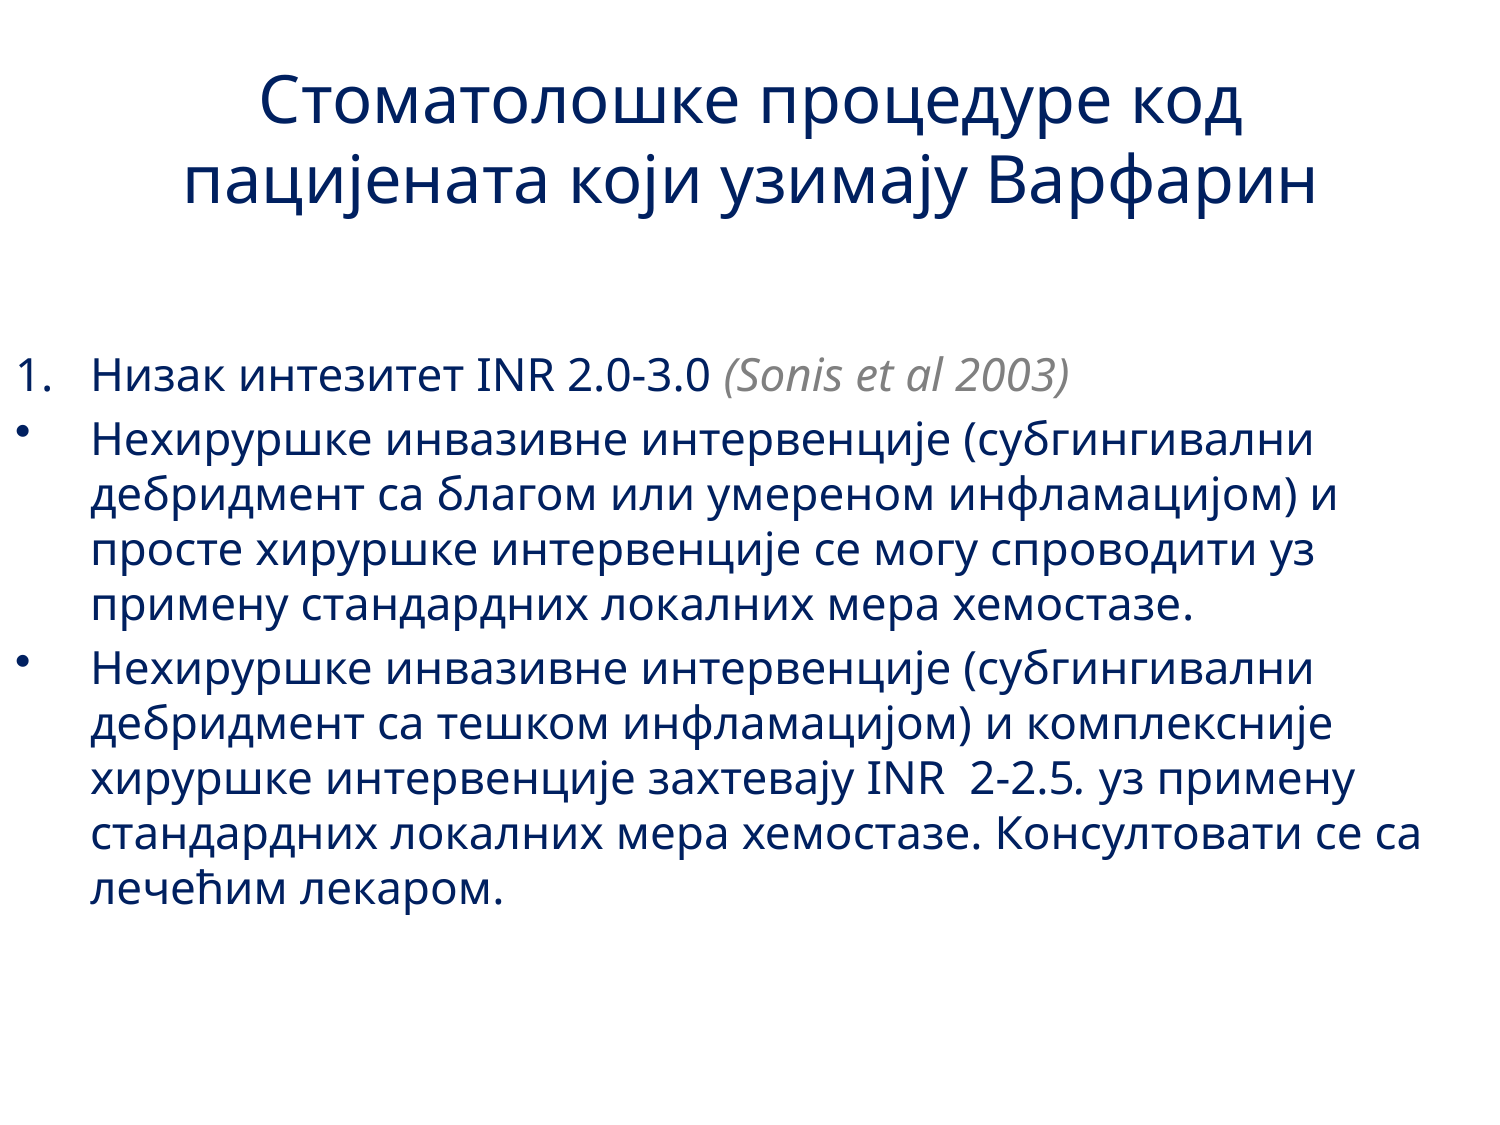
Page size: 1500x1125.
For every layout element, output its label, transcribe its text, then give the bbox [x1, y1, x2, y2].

list Низак интезитет INR 2.0-3.0 (Sonis et al 2003) Нехируршке инвазивне интервенције (субгингивални дебридмент са благом или умереном инфламацијом) и просте хируршке интервенције се могу спроводити уз примену стандардних локалних мера хемостазе. Нехируршке инвазивне интервенције (субгингивални дебридмент са тешком инфламацијом) и комплексније хируршке интервенције захтевају INR 2-2.5. уз примену стандардних локалних мера хемостазе. Консултовати се са лечећим лекаром. [0, 338, 1500, 950]
title Стоматолошке процедуре код пацијената који узимају Варфарин [76, 42, 1427, 231]
